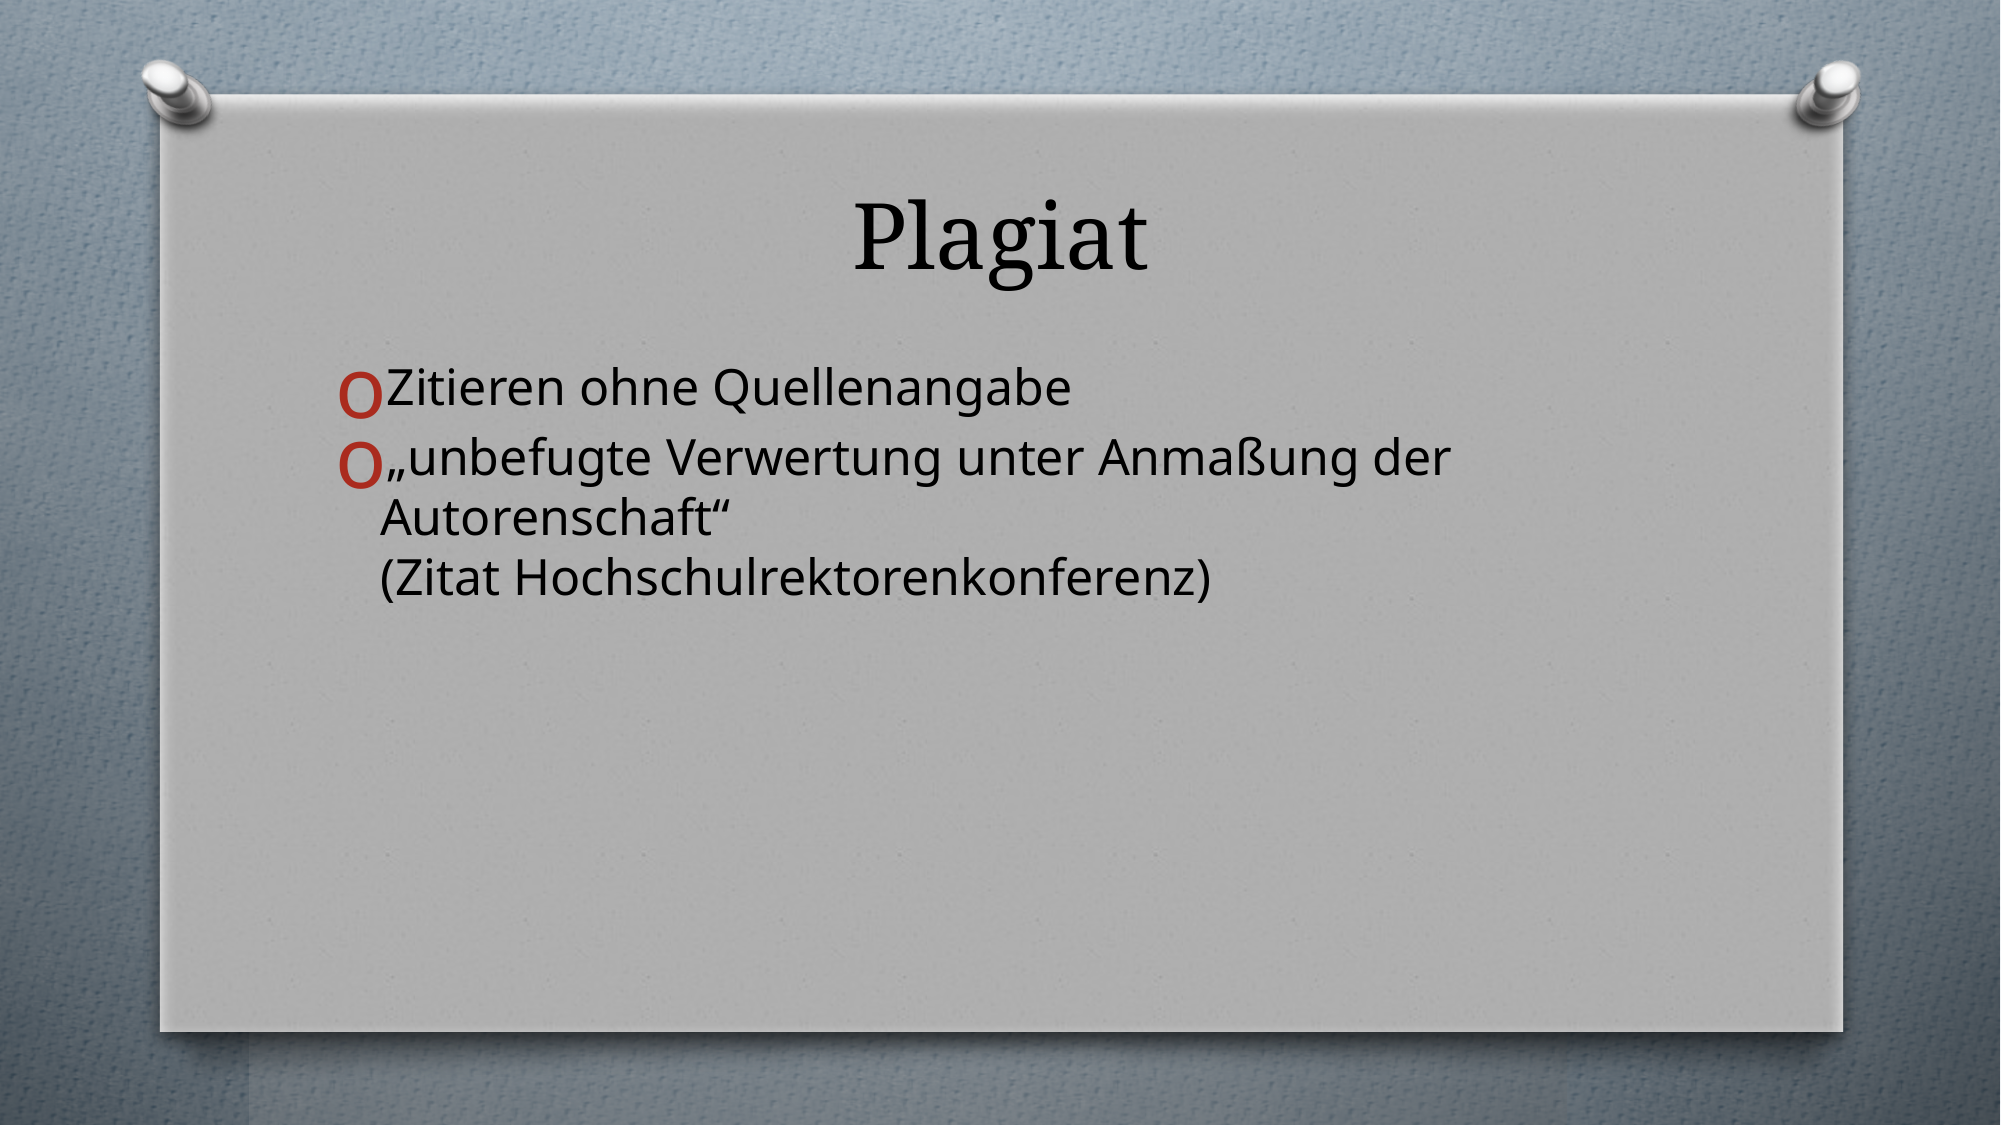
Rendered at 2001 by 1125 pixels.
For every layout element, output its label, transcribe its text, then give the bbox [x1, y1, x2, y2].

list Zitieren ohne Quellenangabe „unbefugte Verwertung unter Anmaßung der Autorenschaft“ (Zitat Hochschulrektorenkonferenz) [320, 347, 1676, 939]
title Plagiat [239, 134, 1763, 332]
picture [107, 24, 256, 158]
picture [1764, 30, 1911, 161]
